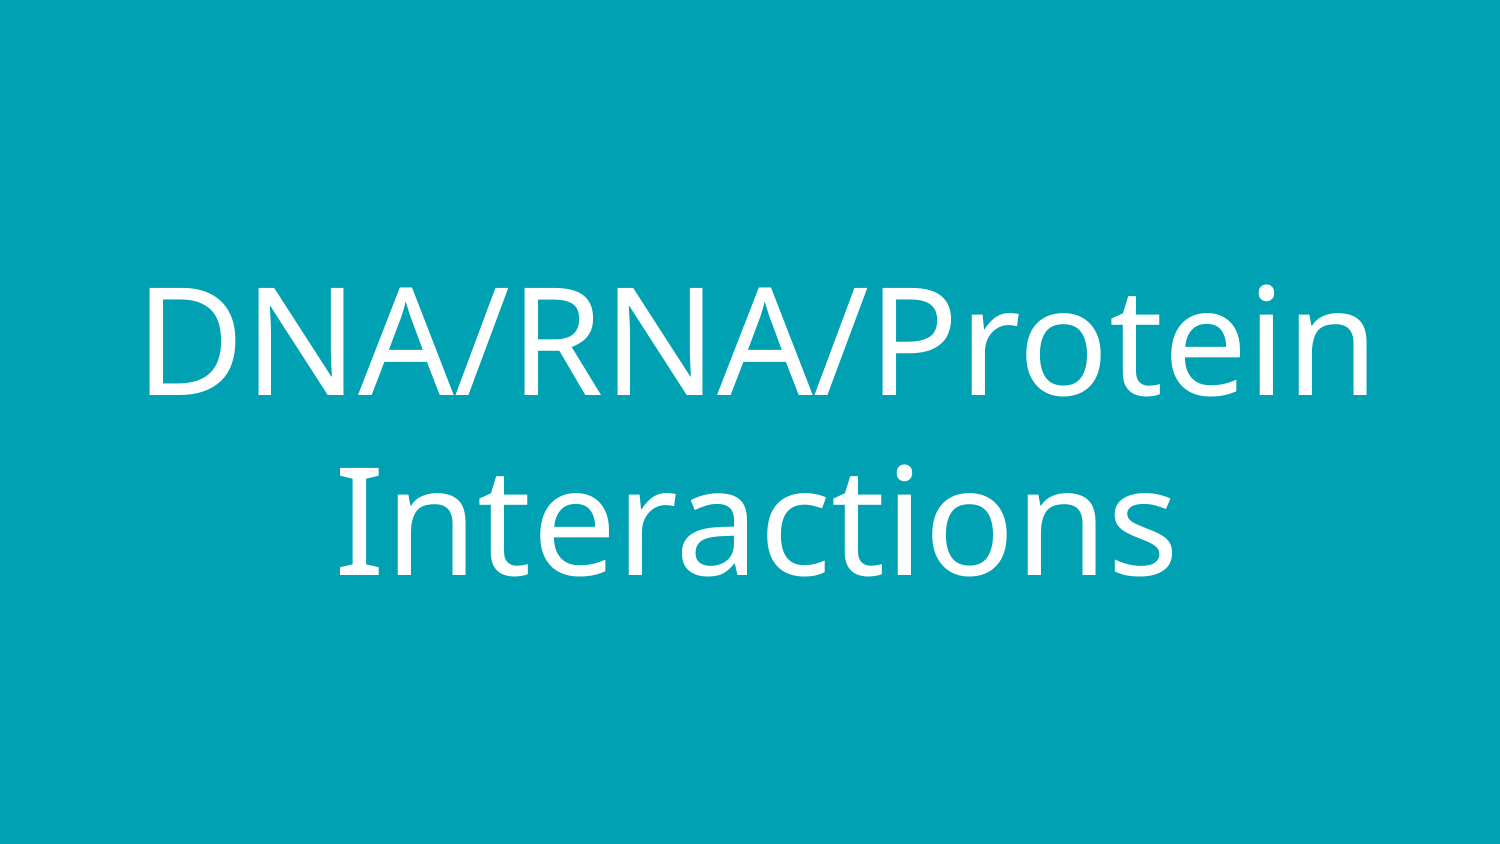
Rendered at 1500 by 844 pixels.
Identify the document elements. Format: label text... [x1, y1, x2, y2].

text_box DNA/RNA/Protein Interactions [58, 295, 1457, 644]
